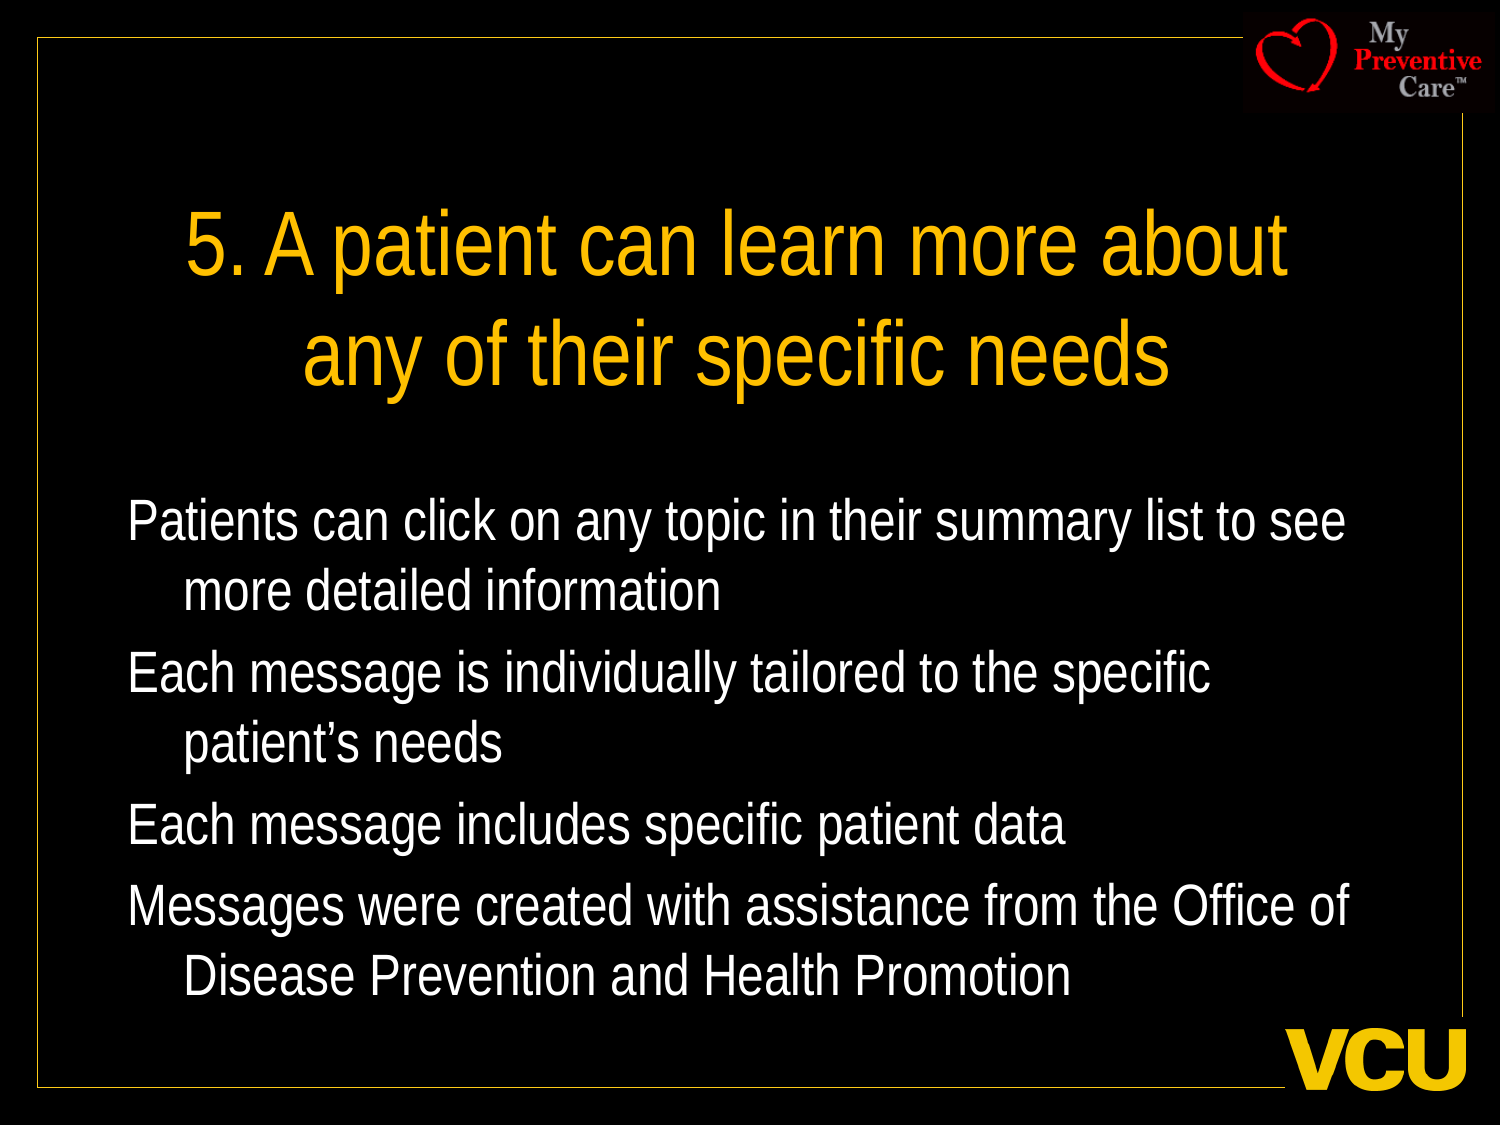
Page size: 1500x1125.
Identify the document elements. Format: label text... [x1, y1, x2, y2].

title 5. A patient can learn more about any of their specific needs [99, 199, 1376, 388]
list Patients can click on any topic in their summary list to see more detailed information Each message is individually tailored to the specific patient’s needs Each message includes specific patient data Messages were created with assistance from the Office of Disease Prevention and Health Promotion [112, 474, 1388, 963]
picture [1243, 12, 1495, 113]
picture [1285, 1017, 1474, 1091]
